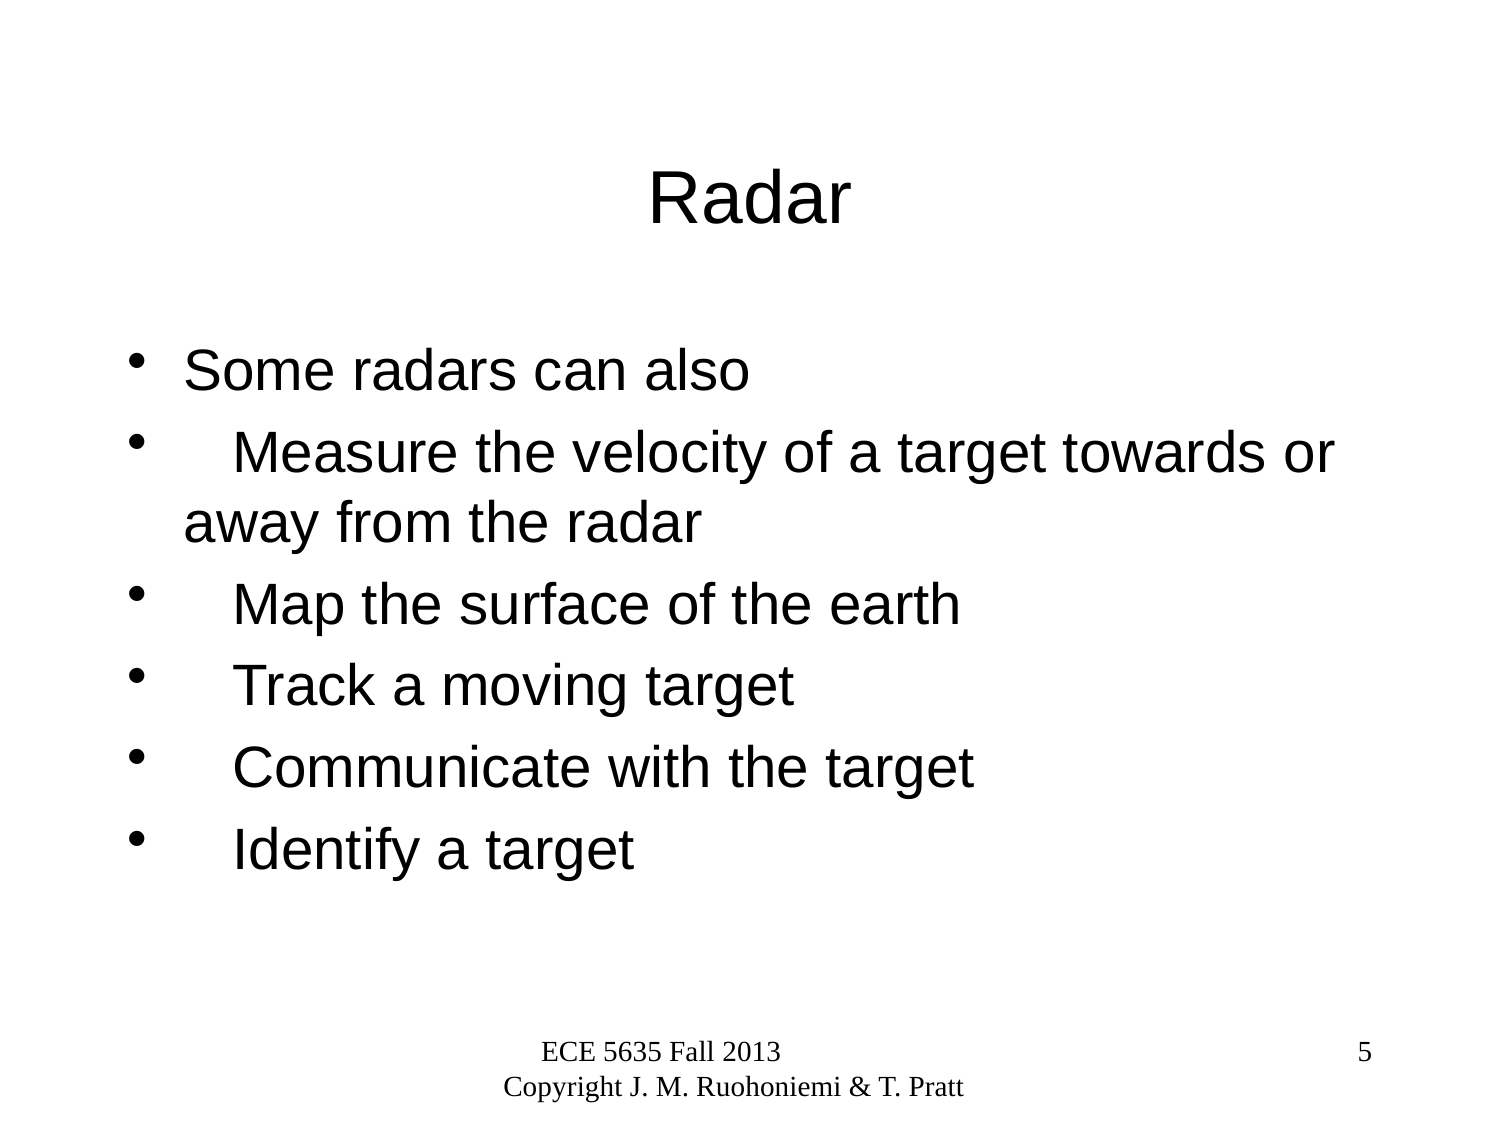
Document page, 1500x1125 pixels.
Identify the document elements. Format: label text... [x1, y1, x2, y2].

list Some radars can also Measure the velocity of a target towards or away from the radar Map the surface of the earth Track a moving target Communicate with the target Identify a target [112, 324, 1388, 1001]
slide_number 5 [1074, 1024, 1388, 1101]
title Radar [112, 99, 1388, 288]
footer ECE 5635 Fall 2013 Copyright J. M. Ruohoniemi & T. Pratt [487, 1024, 988, 1101]
